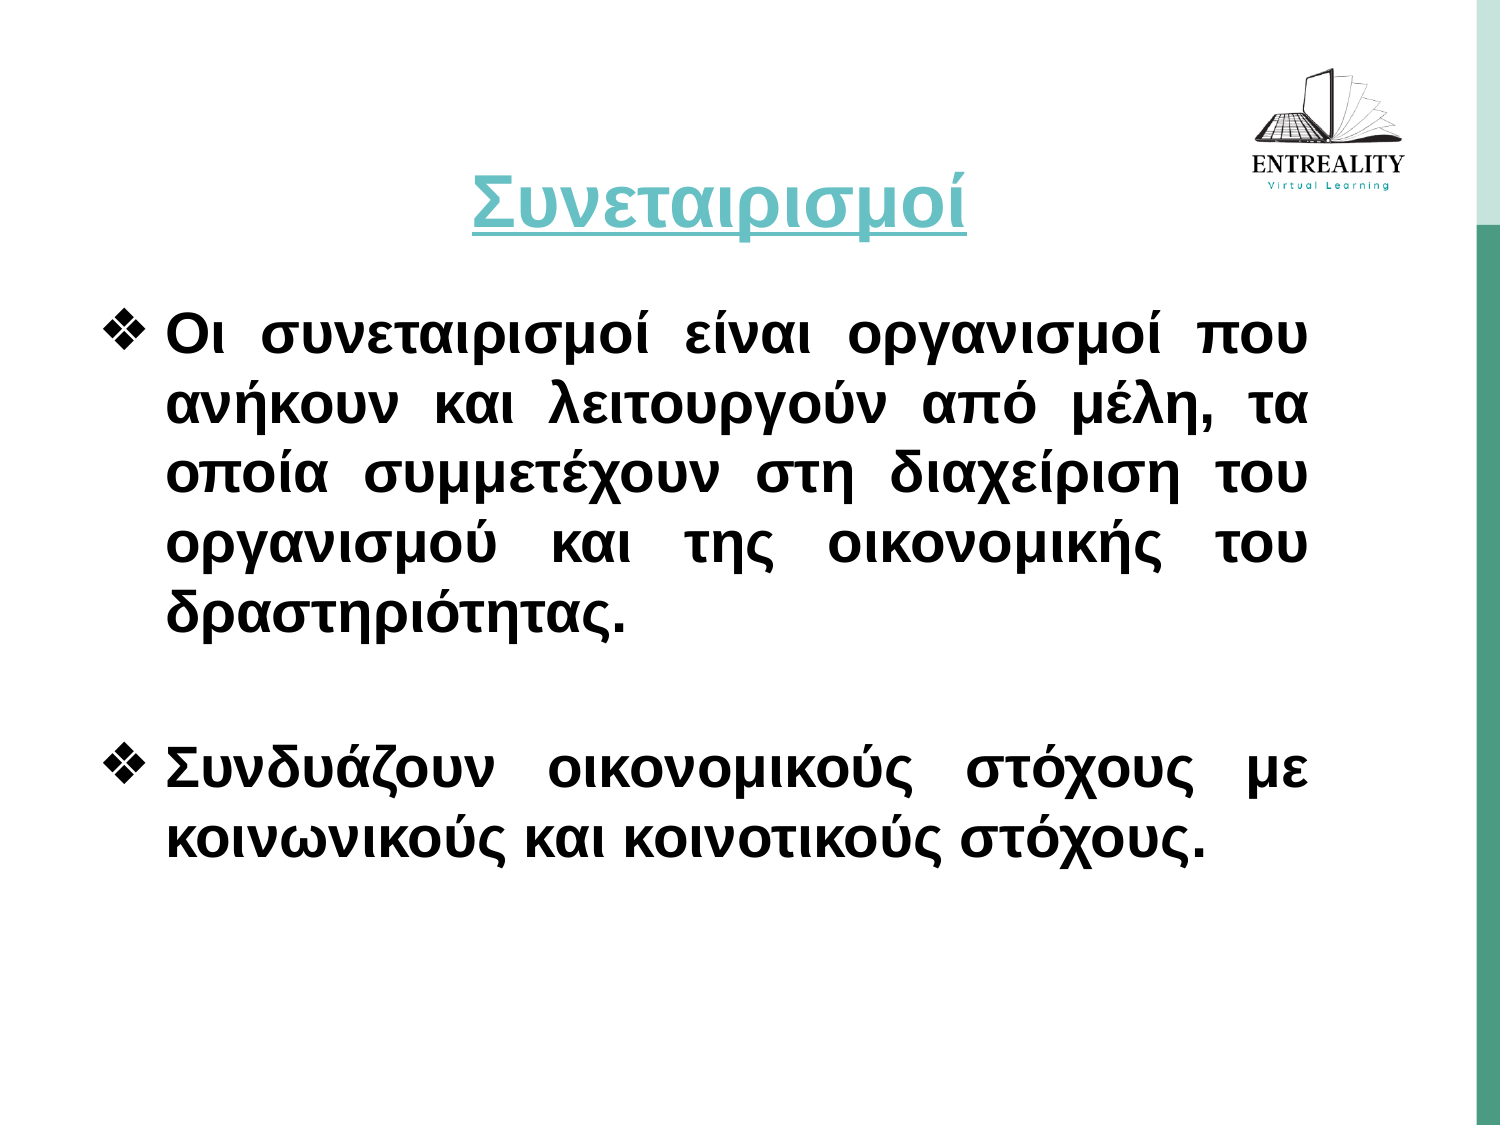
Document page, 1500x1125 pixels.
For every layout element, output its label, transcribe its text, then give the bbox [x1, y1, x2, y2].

title Συνεταιρισμοί [334, 77, 1025, 251]
list Οι συνεταιρισμοί είναι οργανισμοί που ανήκουν και λειτουργούν από μέλη, τα οποία συμμετέχουν στη διαχείριση του οργανισμού και της οικονομικής του δραστηριότητας. Συνδυάζουν οικονομικούς στόχους με κοινωνικούς και κοινοτικούς στόχους. [75, 287, 1325, 1005]
picture [1198, 0, 1458, 259]
